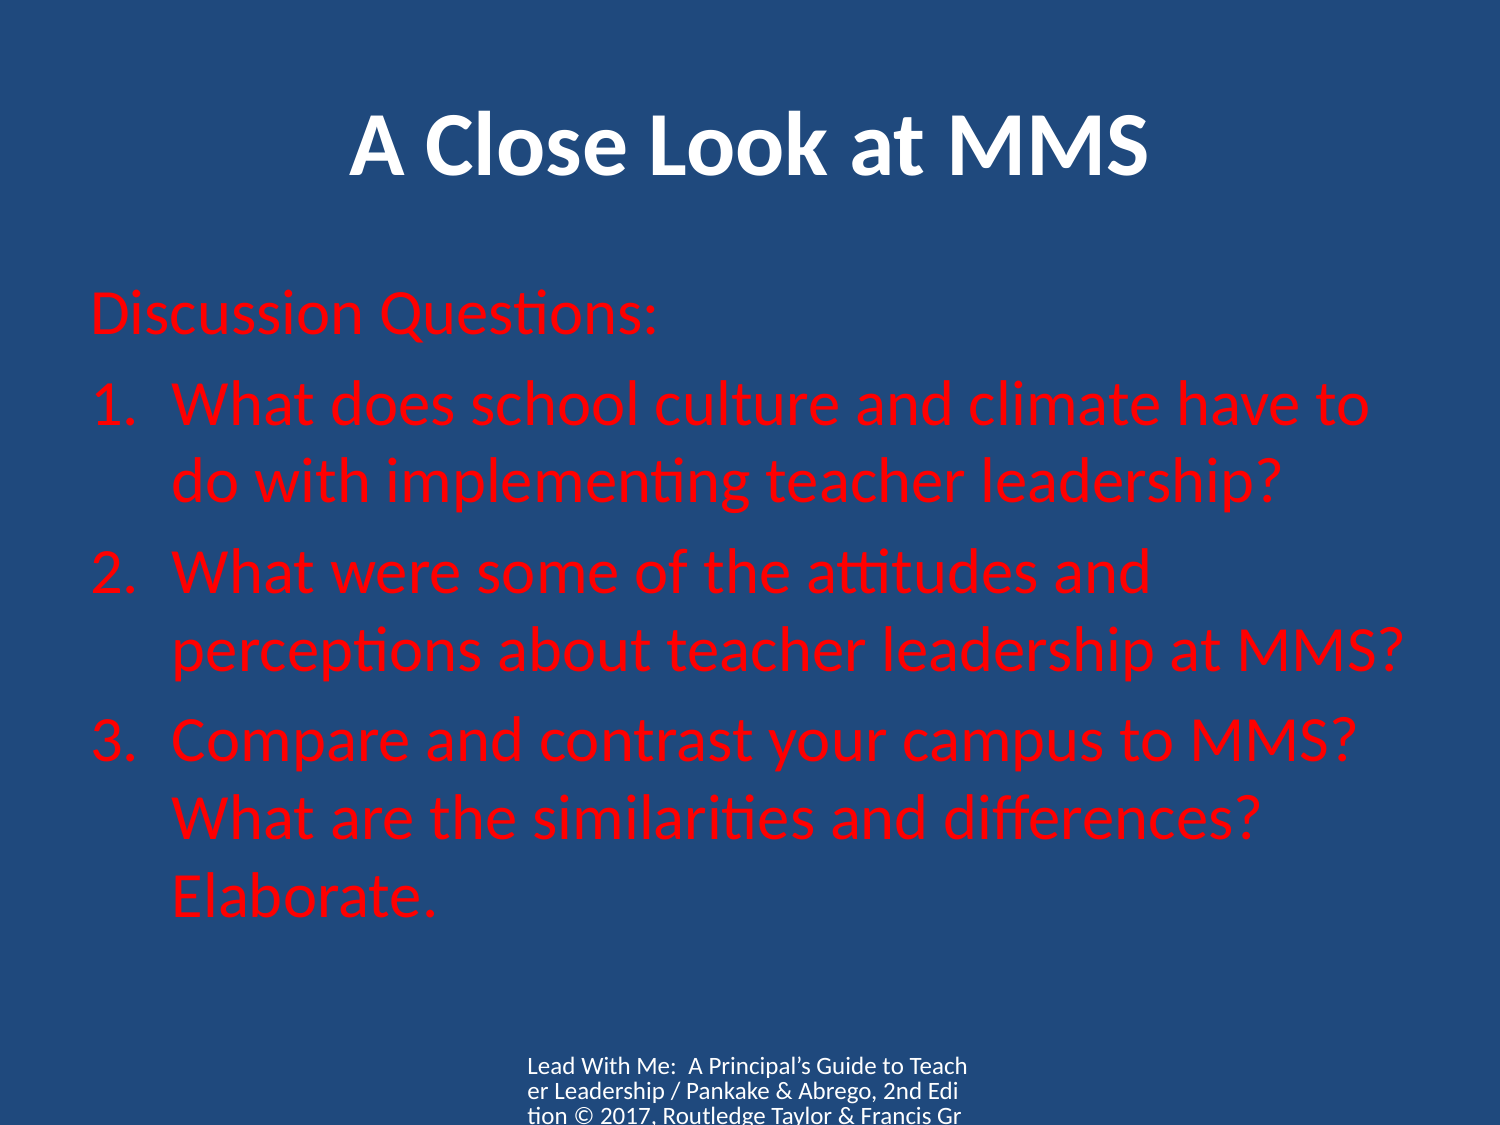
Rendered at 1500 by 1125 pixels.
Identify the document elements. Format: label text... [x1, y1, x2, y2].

list Discussion Questions: What does school culture and climate have to do with implementing teacher leadership? What were some of the attitudes and perceptions about teacher leadership at MMS? Compare and contrast your campus to MMS? What are the similarities and differences? Elaborate. [75, 262, 1425, 1005]
title A Close Look at MMS [75, 45, 1425, 233]
footer Lead With Me: A Principal’s Guide to Teacher Leadership / Pankake & Abrego, 2nd Edition © 2017, Routledge Taylor & Francis Group [512, 1034, 988, 1095]
